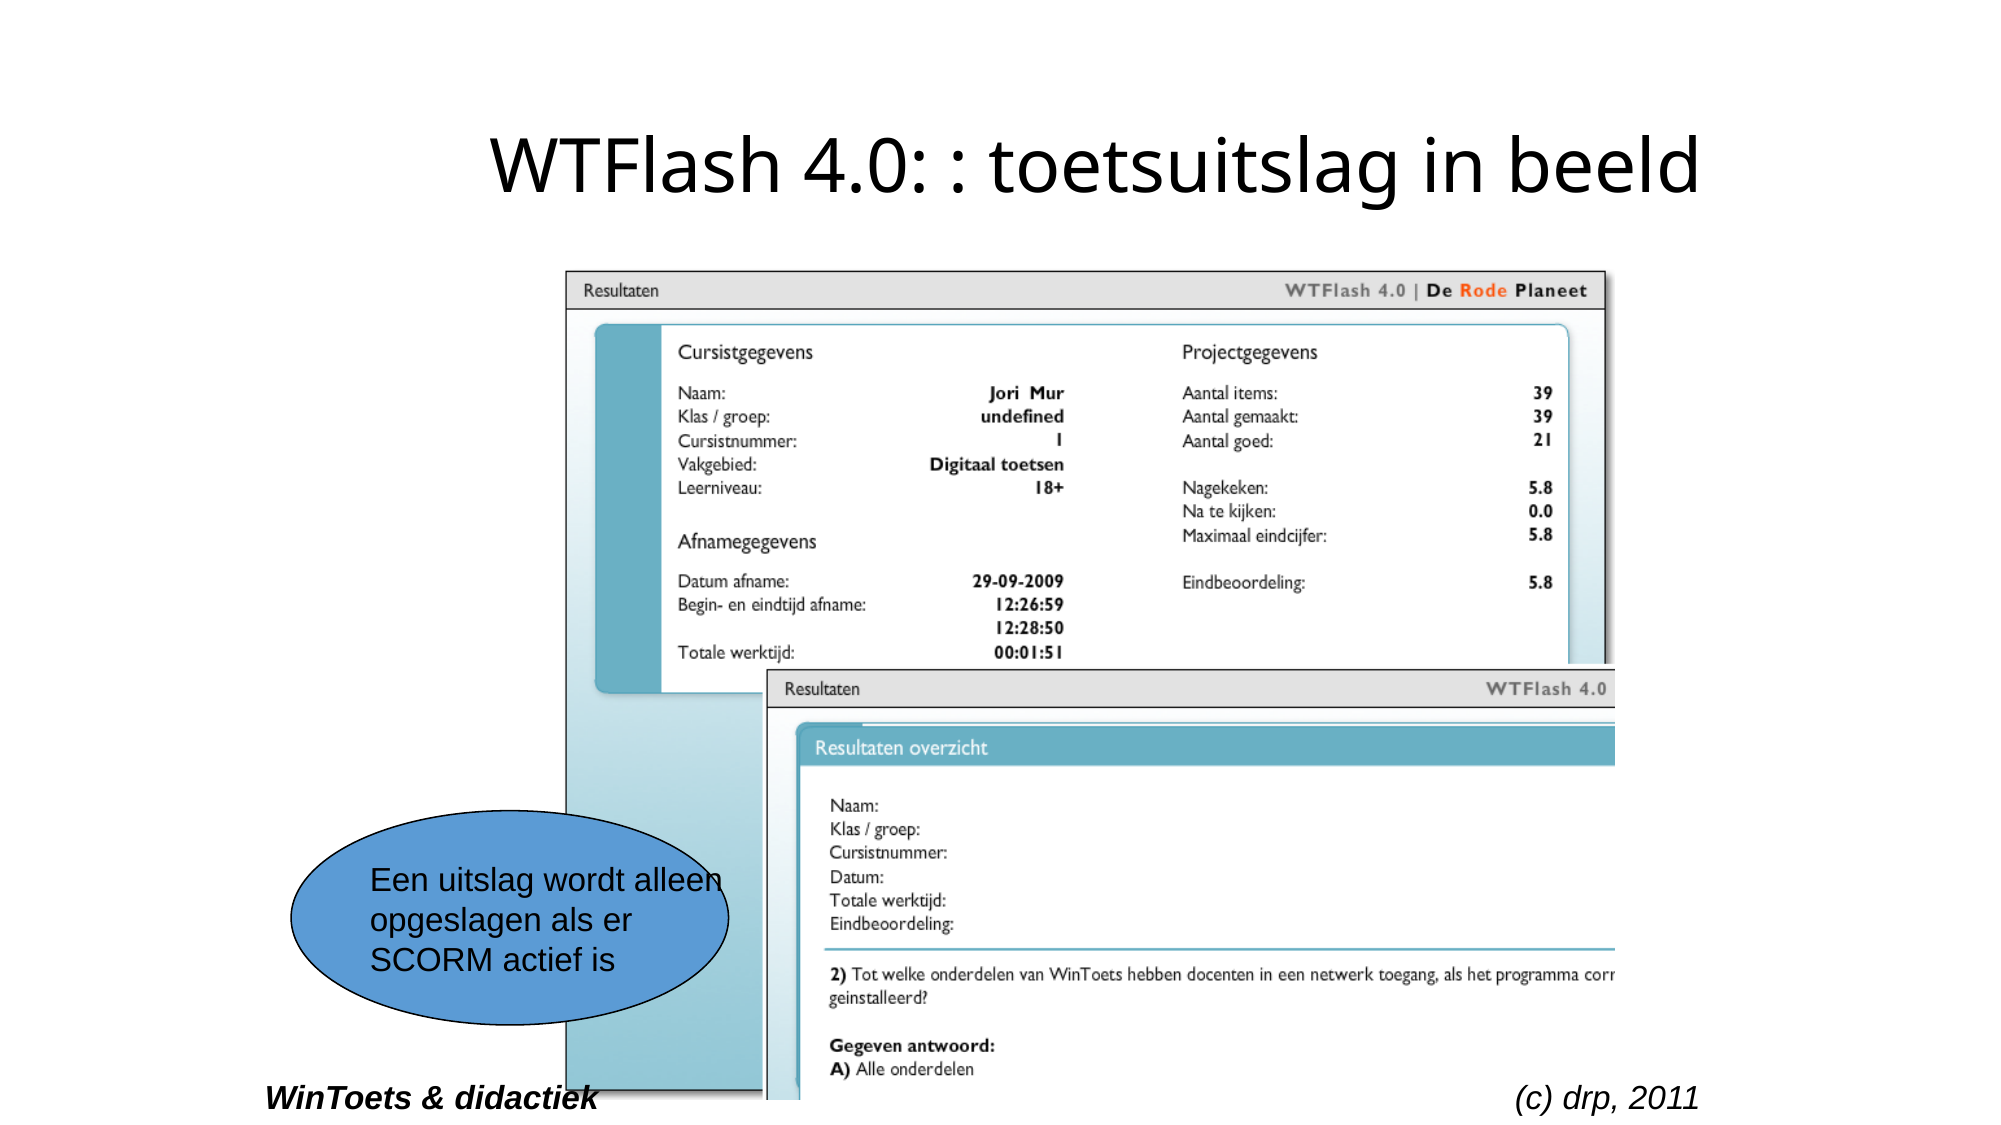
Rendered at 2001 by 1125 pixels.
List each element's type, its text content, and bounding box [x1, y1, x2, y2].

title WTFlash 4.0: : toetsuitslag in beeld [474, 75, 1750, 263]
text_box (c) drp, 2011 [1500, 1068, 1750, 1124]
text_box WinToets & didactiek [249, 1068, 738, 1124]
text_box Een uitslag wordt alleen opgeslagen als er SCORM actief is [291, 810, 562, 1025]
picture [562, 267, 1615, 1100]
